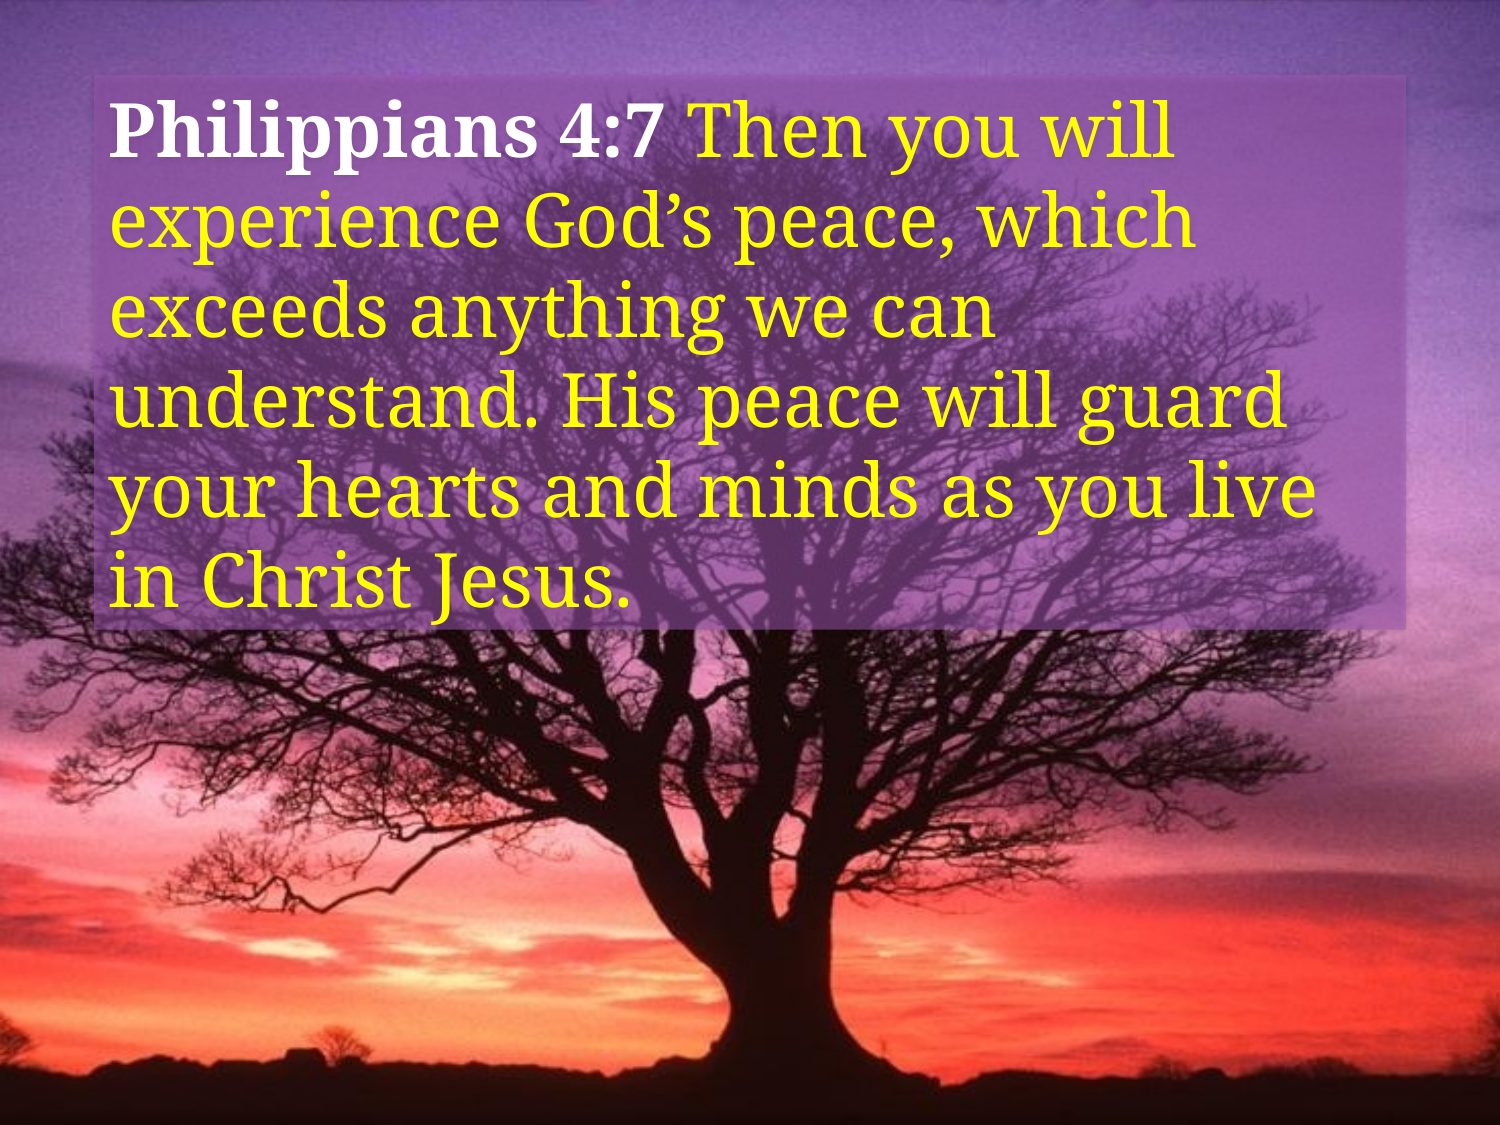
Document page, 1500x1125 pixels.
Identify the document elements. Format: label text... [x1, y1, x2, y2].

text_box Philippians 4:7 Then you will experience God’s peace, which exceeds anything we can understand. His peace will guard your hearts and minds as you live in Christ Jesus. [93, 74, 1407, 630]
picture [0, 0, 1500, 1125]
